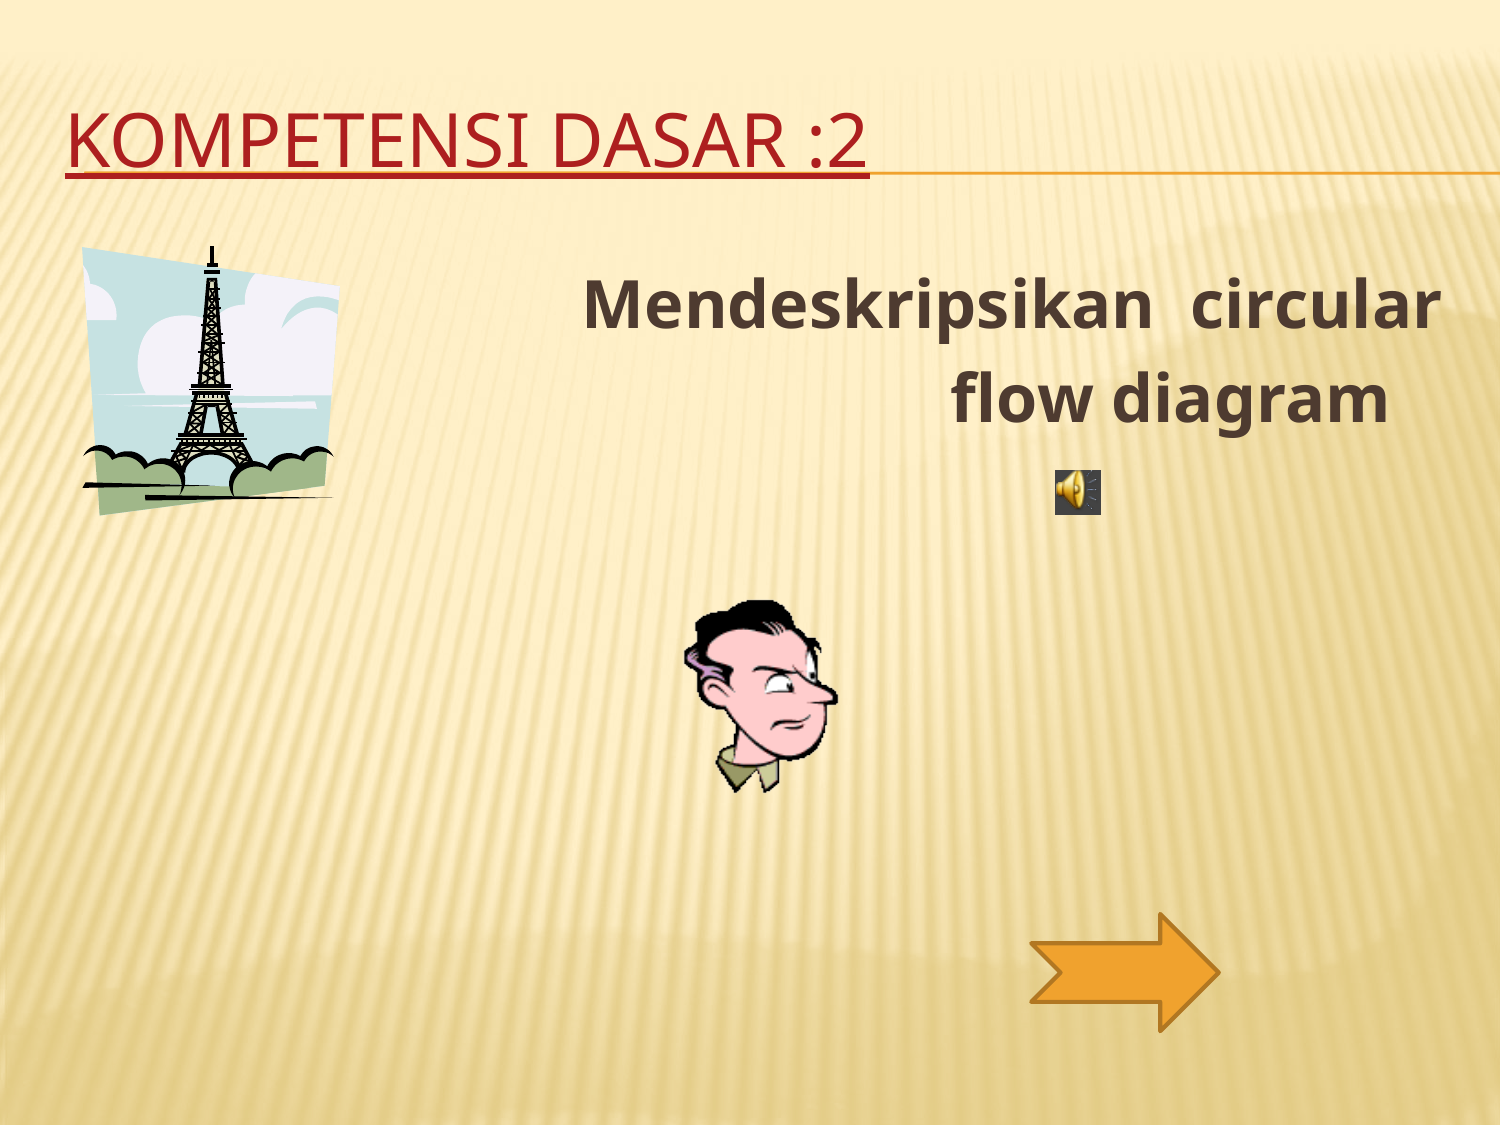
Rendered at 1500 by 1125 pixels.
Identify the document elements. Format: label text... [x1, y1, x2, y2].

text_box [1029, 912, 1221, 1034]
title KOMPETENSI DASAR : 2 [50, 75, 1475, 213]
picture [81, 245, 341, 516]
list Mendeskripsikan circular flow diagram [50, 254, 1475, 998]
picture [1054, 468, 1102, 516]
picture [644, 597, 880, 798]
